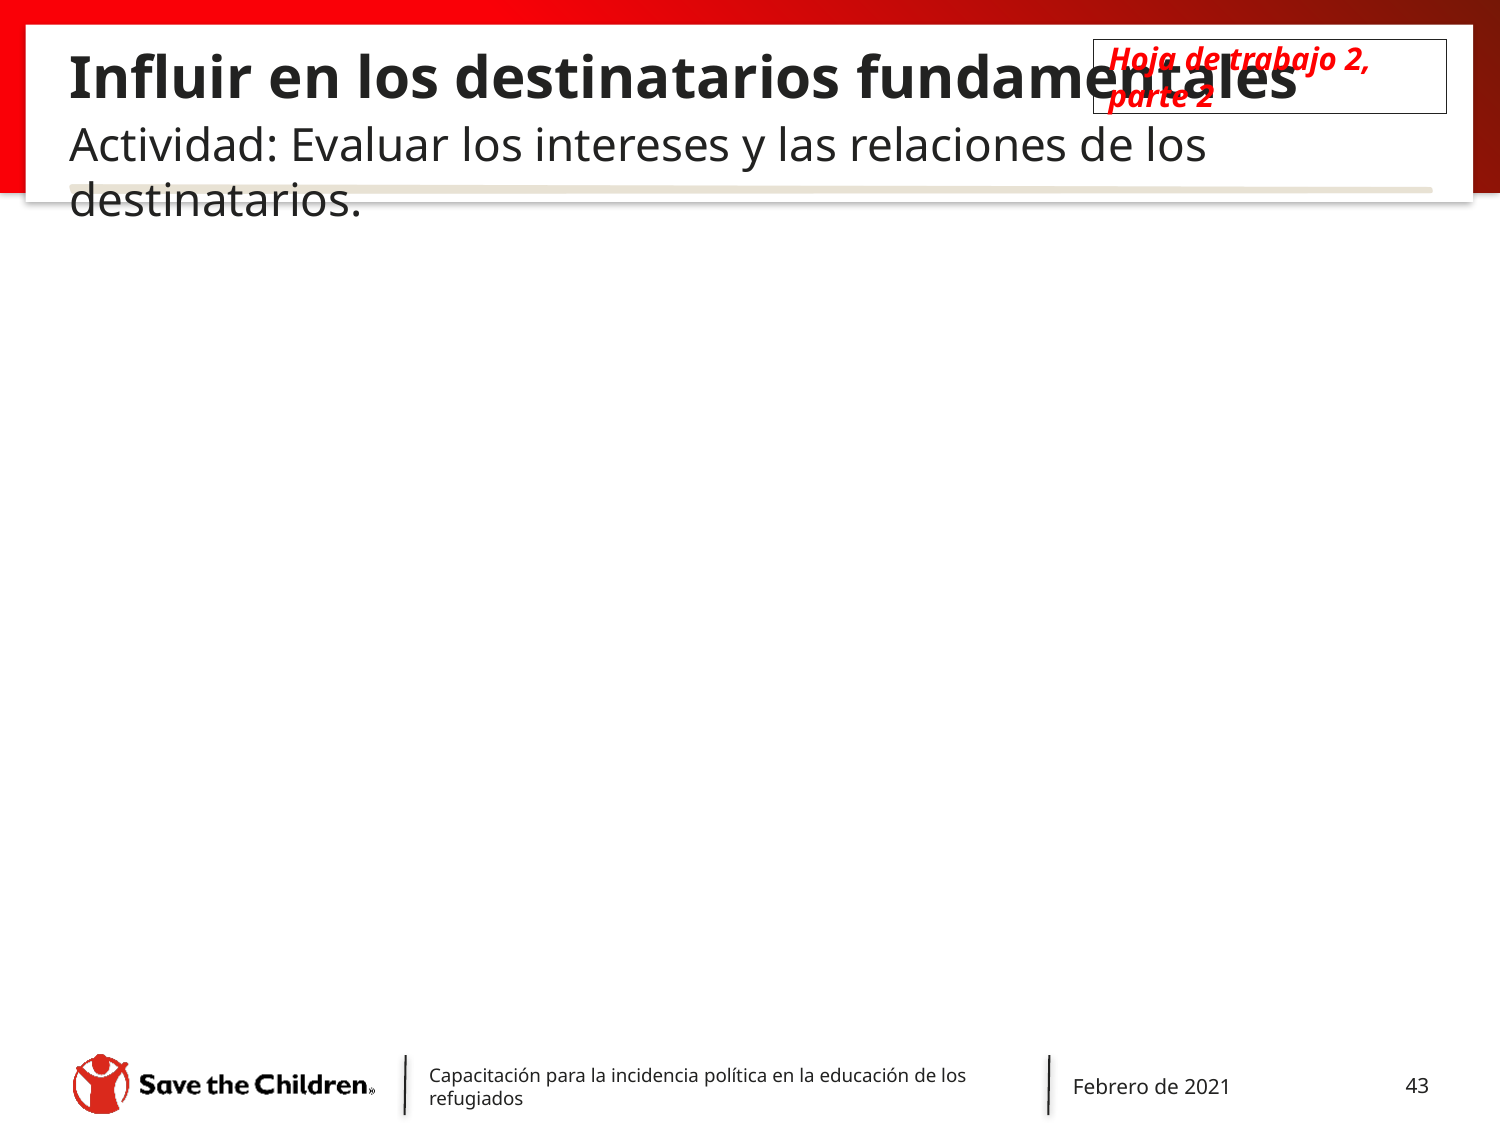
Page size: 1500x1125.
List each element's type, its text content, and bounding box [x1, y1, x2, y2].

title Influir en los destinatarios fundamentales [69, 33, 1429, 115]
picture [69, 184, 1433, 194]
slide_number 43 [1317, 1056, 1445, 1117]
text_box Hoja de trabajo 2, parte 2 [1093, 39, 1447, 114]
slide_number Febrero de 2021 [1057, 1056, 1317, 1117]
picture [62, 1043, 386, 1125]
footer Capacitación para la incidencia política en la educación de los refugiados [414, 1056, 1042, 1117]
list Actividad: Evaluar los intereses y las relaciones de los destinatarios. [69, 115, 1429, 176]
